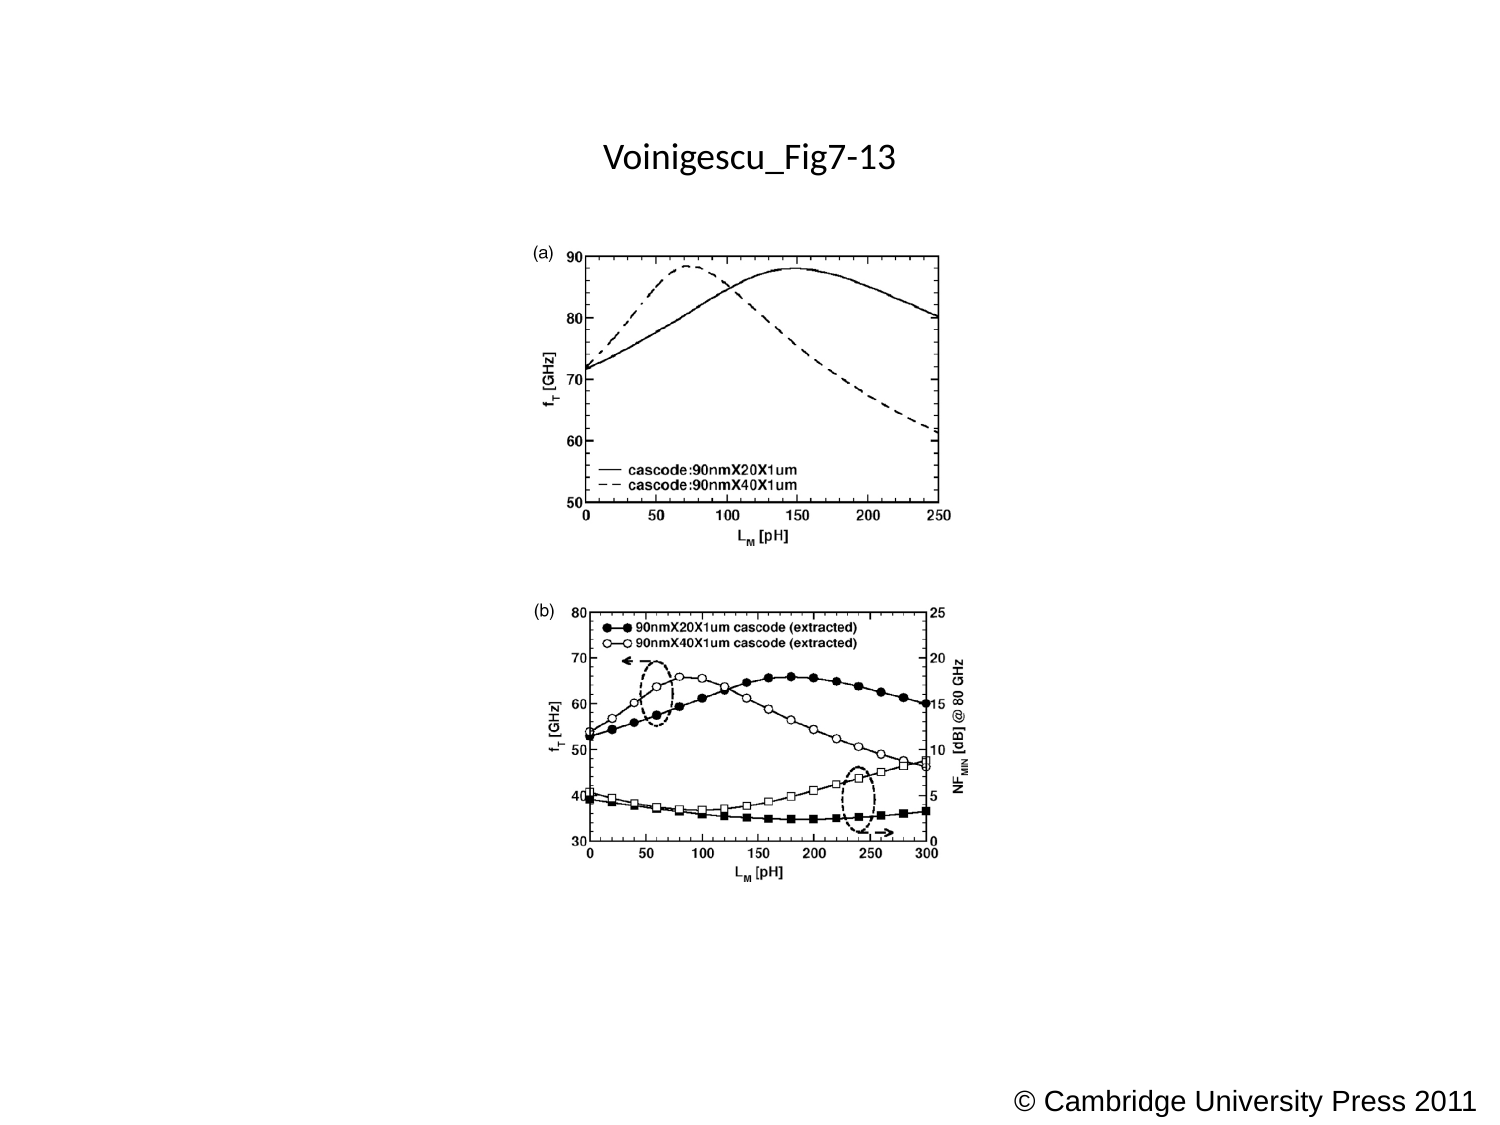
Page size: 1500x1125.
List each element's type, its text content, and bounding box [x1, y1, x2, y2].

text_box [532, 124, 968, 882]
text_box © Cambridge University Press 2011 [907, 1074, 1493, 1125]
